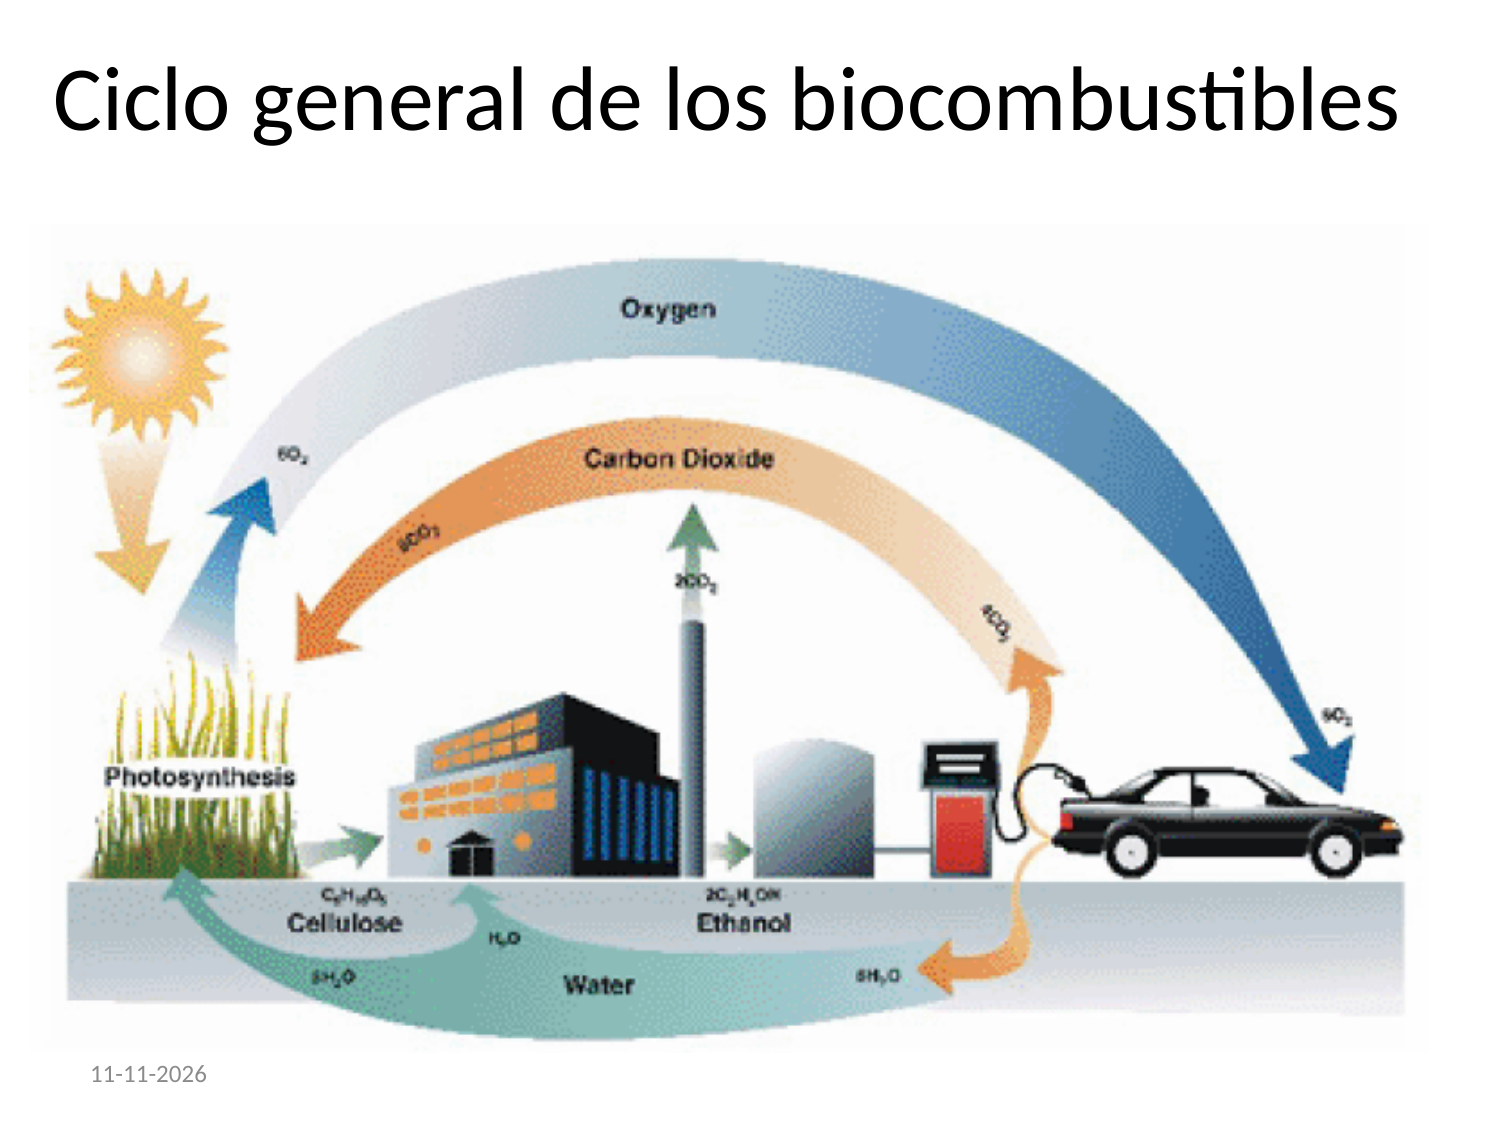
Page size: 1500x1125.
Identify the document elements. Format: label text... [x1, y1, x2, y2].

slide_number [75, 1061, 425, 1103]
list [29, 219, 1440, 1053]
title Ciclo general de los biocombustibles [35, 0, 1421, 188]
